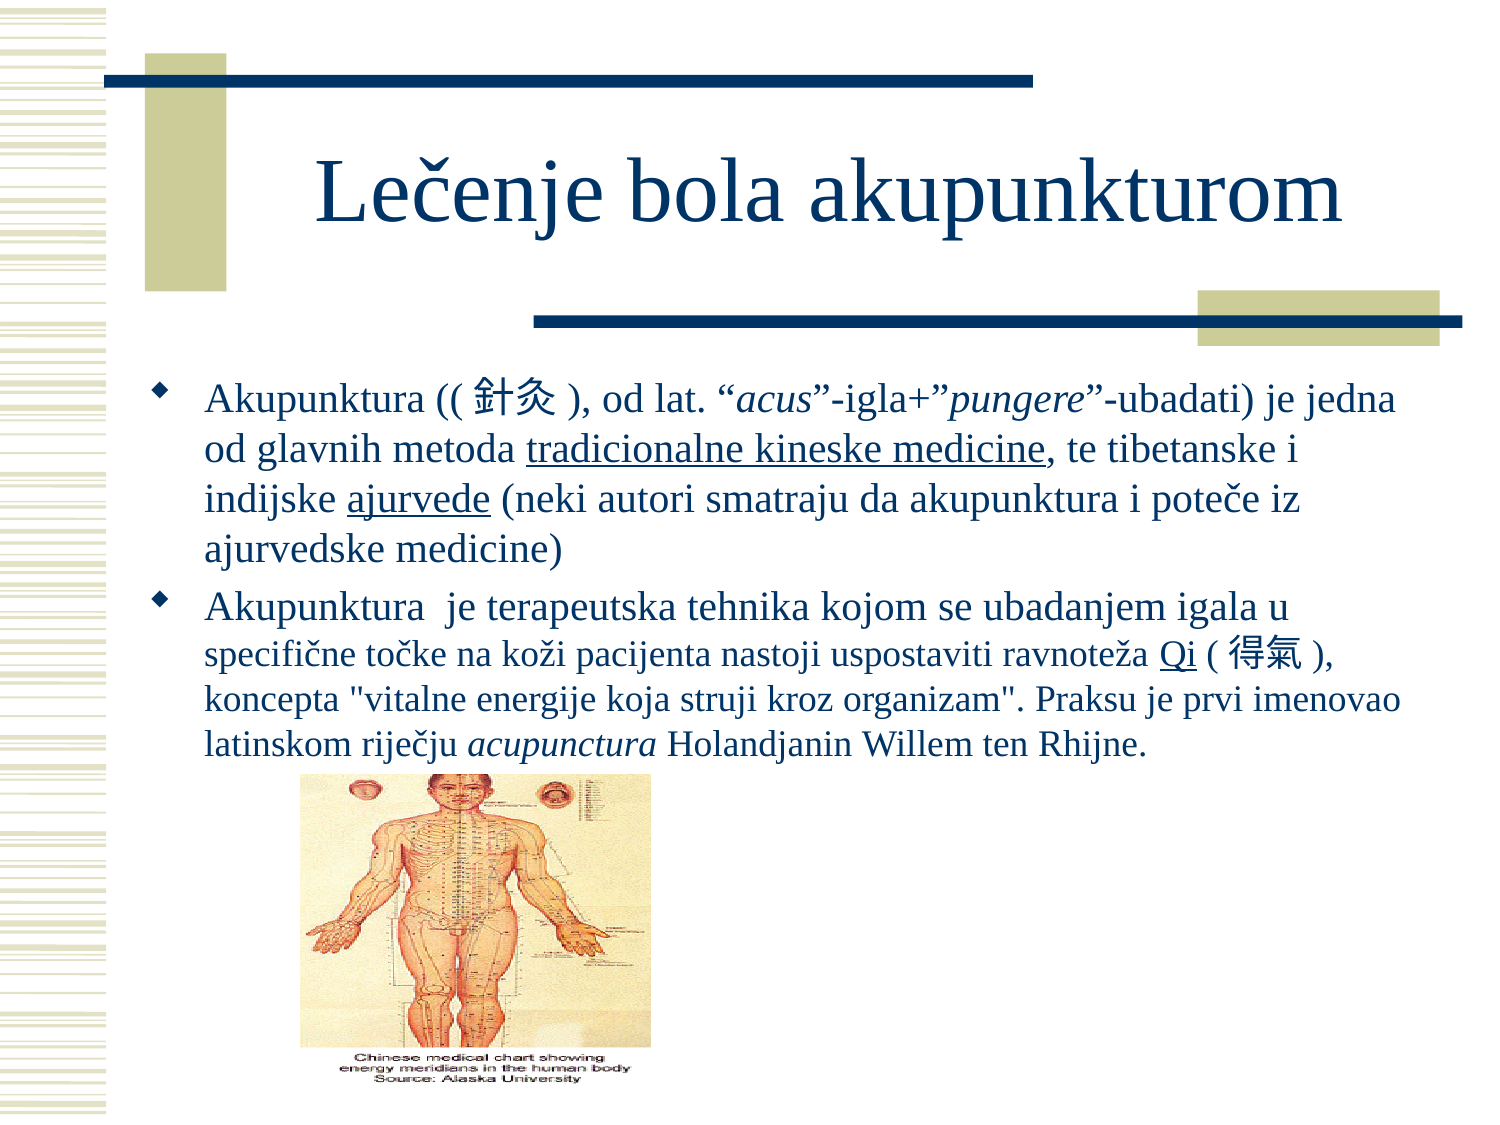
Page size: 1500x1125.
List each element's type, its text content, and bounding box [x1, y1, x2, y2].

title Lečenje bola akupunkturom [224, 99, 1436, 288]
picture [299, 774, 651, 1088]
list Akupunktura ((針灸), od lat. “acus”-igla+”pungere”-ubadati) je jedna od glavnih metoda tradicionalne kineske medicine, te tibetanske i indijske ajurvede (neki autori smatraju da akupunktura i poteče iz ajurvedske medicine) Akupunktura je terapeutska tehnika kojom se ubadanjem igala u specifične točke na koži pacijenta nastoji uspostaviti ravnoteža Qi (得氣), koncepta "vitalne energije koja struji kroz organizam". Praksu je prvi imenovao latinskom riječju acupunctura Holandjanin Willem ten Rhijne. [132, 363, 1439, 1001]
